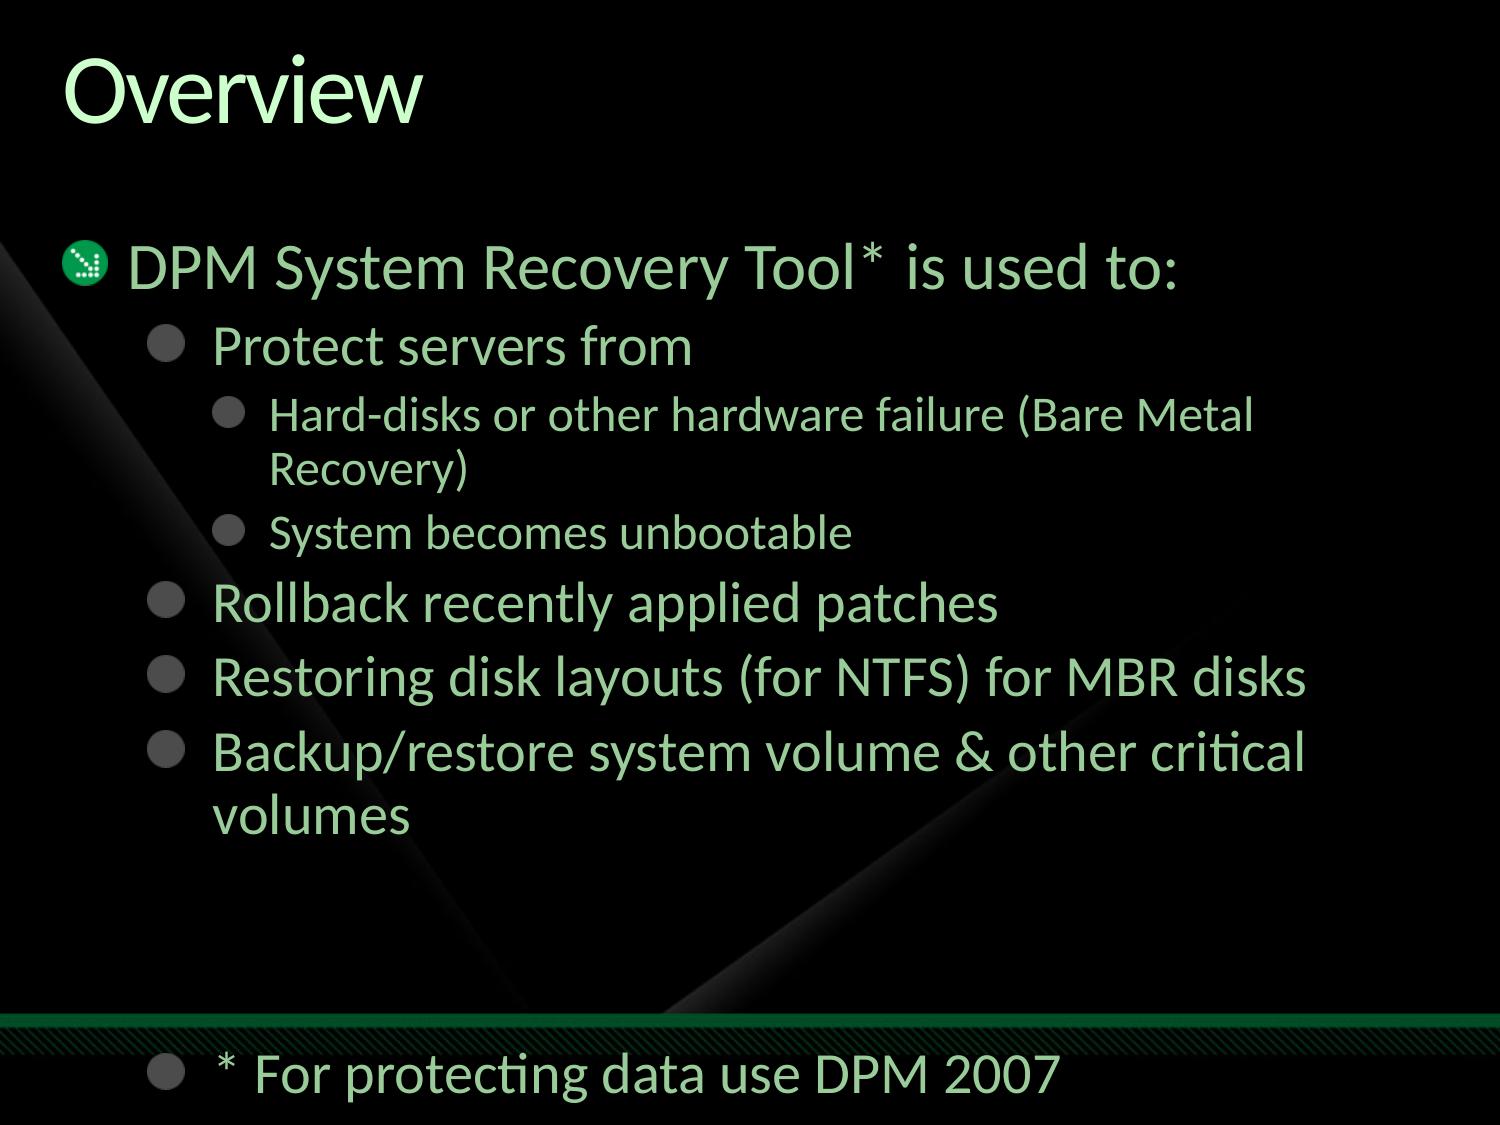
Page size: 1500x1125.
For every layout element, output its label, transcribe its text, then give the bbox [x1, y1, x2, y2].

picture [0, 0, 1500, 1125]
title Overview [62, 37, 1438, 147]
list DPM System Recovery Tool* is used to: Protect servers from Hard-disks or other hardware failure (Bare Metal Recovery) System becomes unbootable Rollback recently applied patches Restoring disk layouts (for NTFS) for MBR disks Backup/restore system volume & other critical volumes * For protecting data use DPM 2007 [62, 231, 1438, 595]
